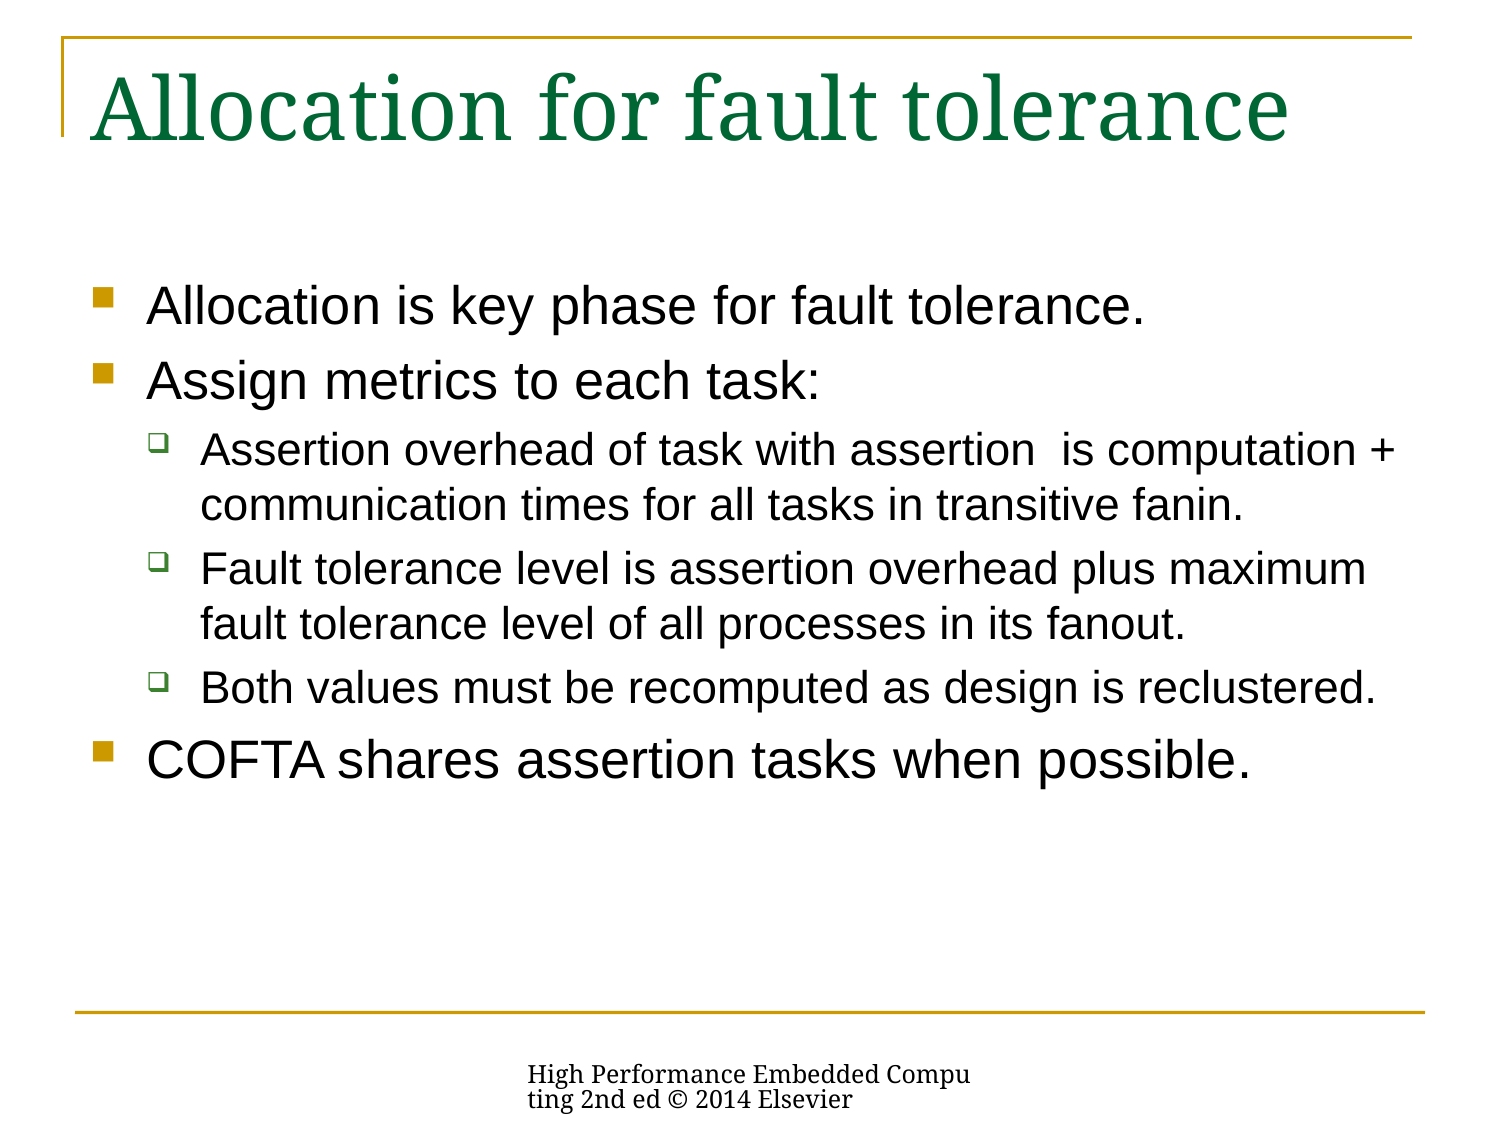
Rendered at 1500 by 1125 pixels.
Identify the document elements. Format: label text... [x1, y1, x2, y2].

title Allocation for fault tolerance [75, 45, 1425, 233]
footer High Performance Embedded Computing 2nd ed © 2014 Elsevier [512, 1025, 988, 1100]
list Allocation is key phase for fault tolerance. Assign metrics to each task: Assertion overhead of task with assertion is computation + communication times for all tasks in transitive fanin. Fault tolerance level is assertion overhead plus maximum fault tolerance level of all processes in its fanout. Both values must be recomputed as design is reclustered. COFTA shares assertion tasks when possible. [75, 262, 1425, 1006]
